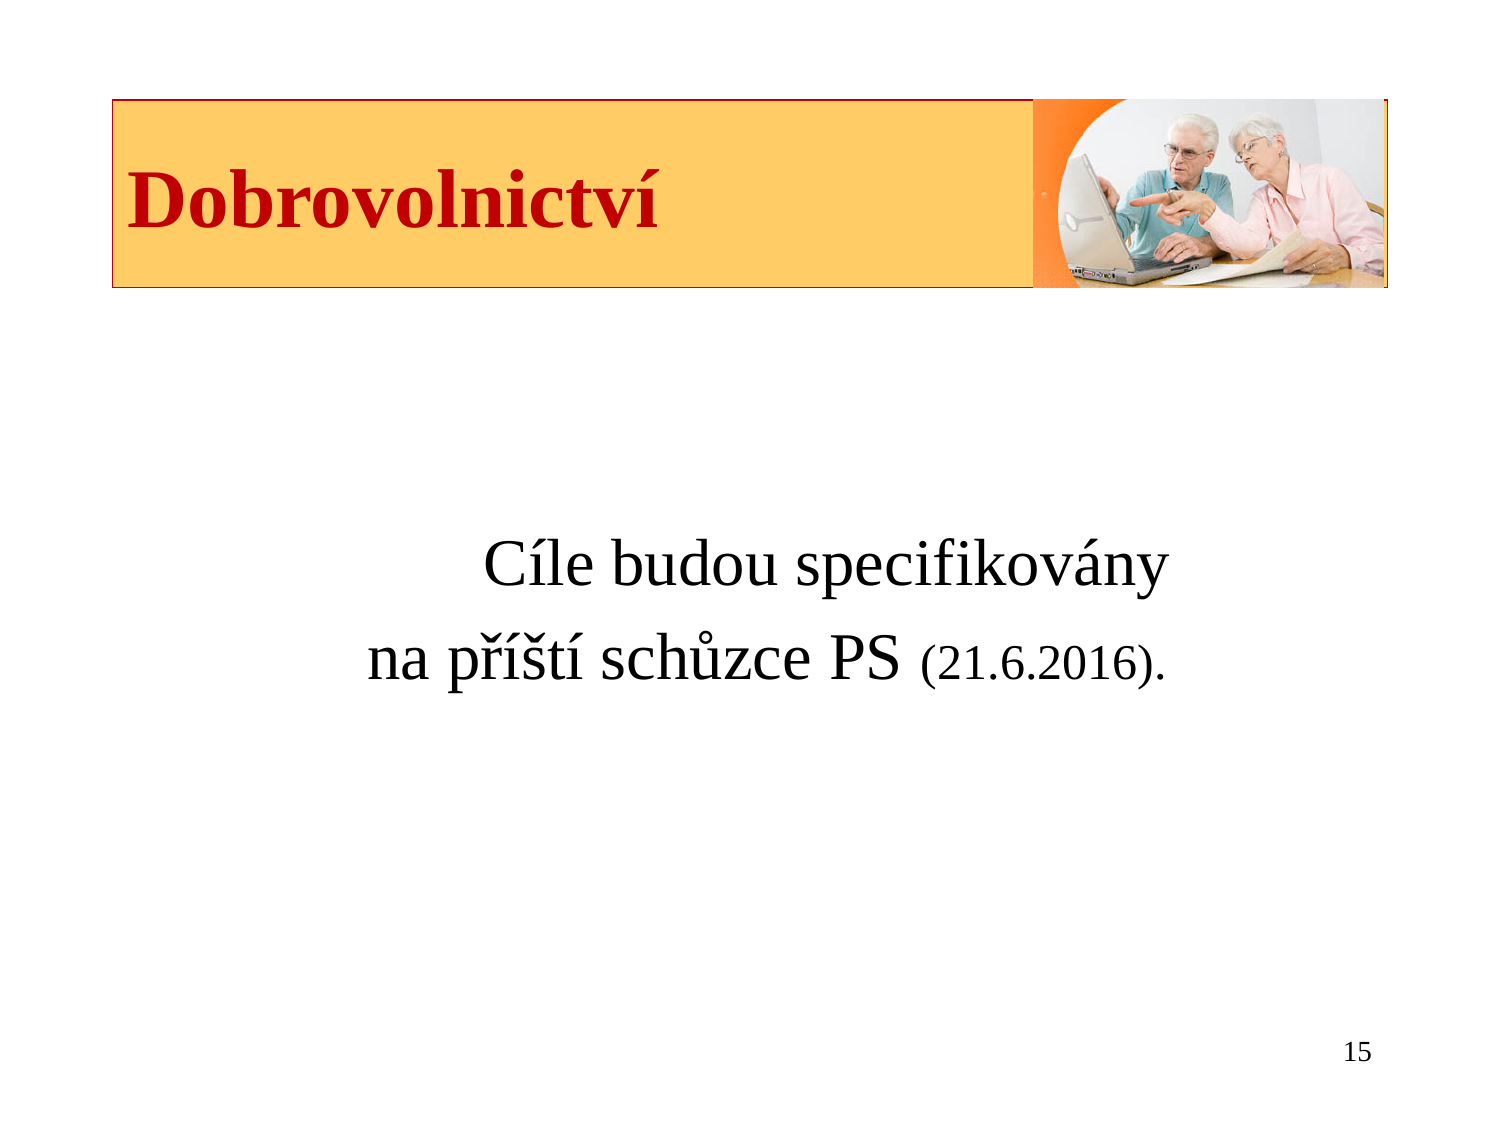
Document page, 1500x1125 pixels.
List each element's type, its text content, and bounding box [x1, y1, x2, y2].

list Cíle budou specifikovány na příští schůzce PS (21.6.2016). [112, 324, 1388, 1001]
title Dobrovolnictví [112, 99, 1032, 288]
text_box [1033, 99, 1384, 288]
slide_number 15 [1074, 1024, 1388, 1101]
